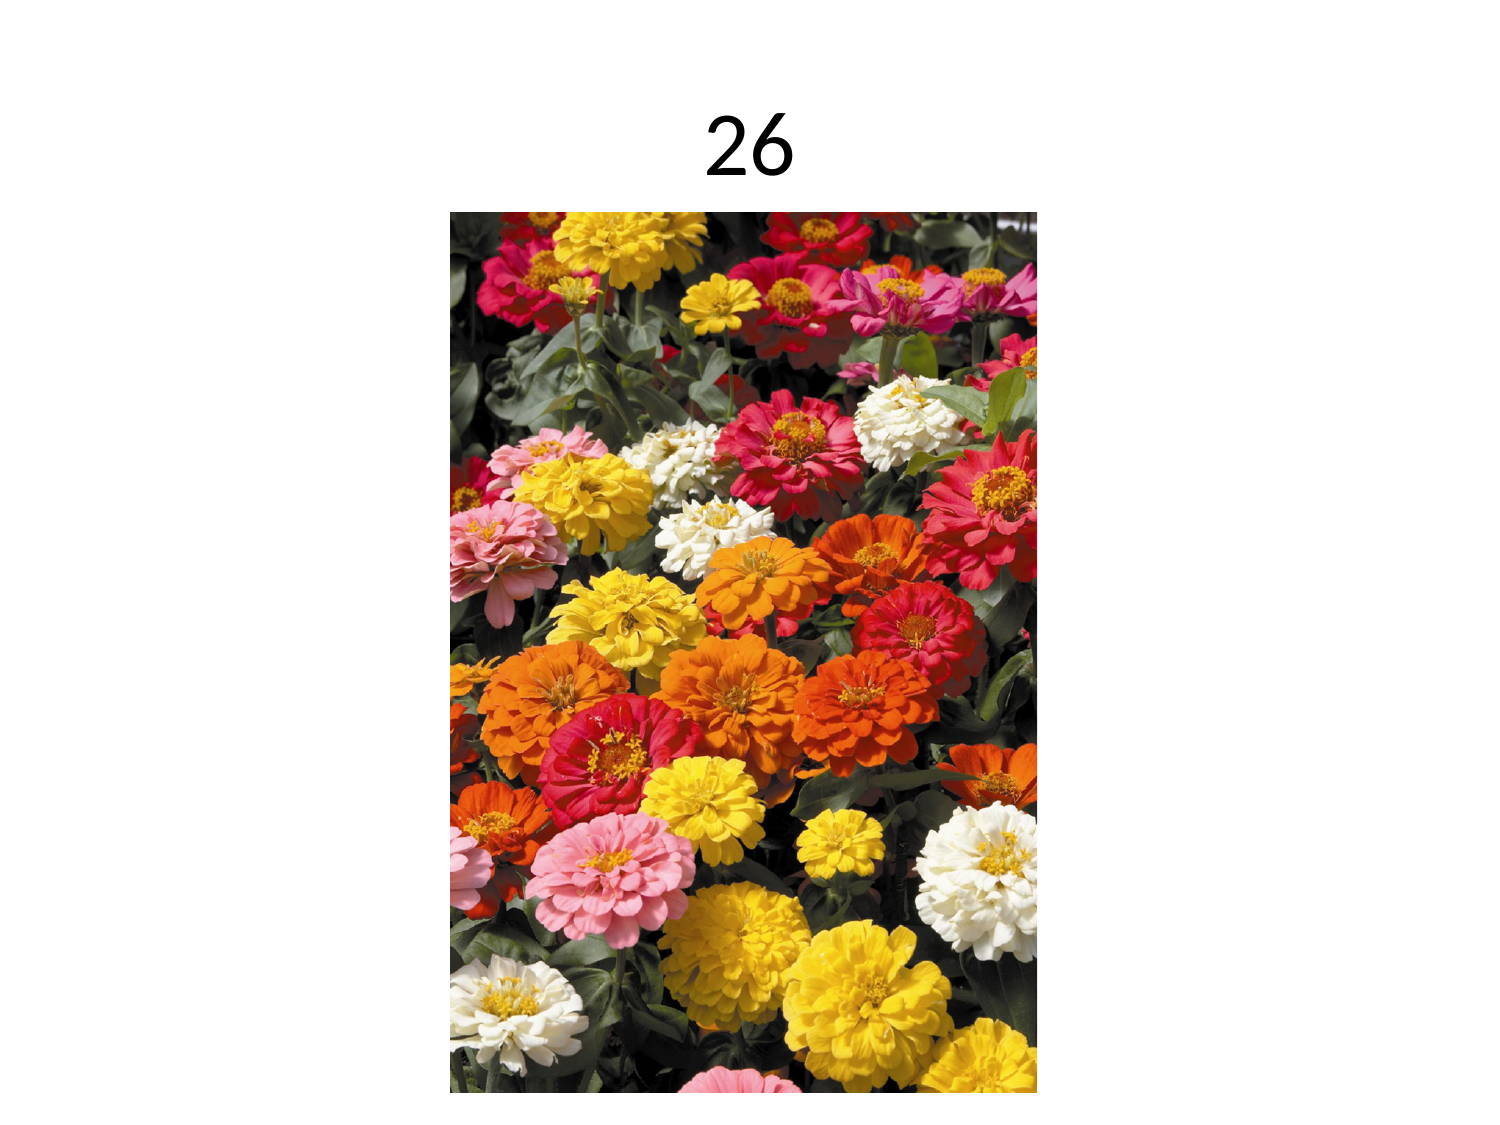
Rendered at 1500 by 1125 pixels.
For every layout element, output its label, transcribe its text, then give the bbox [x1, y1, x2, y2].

title 26 [75, 45, 1425, 233]
picture [449, 212, 1038, 1094]
